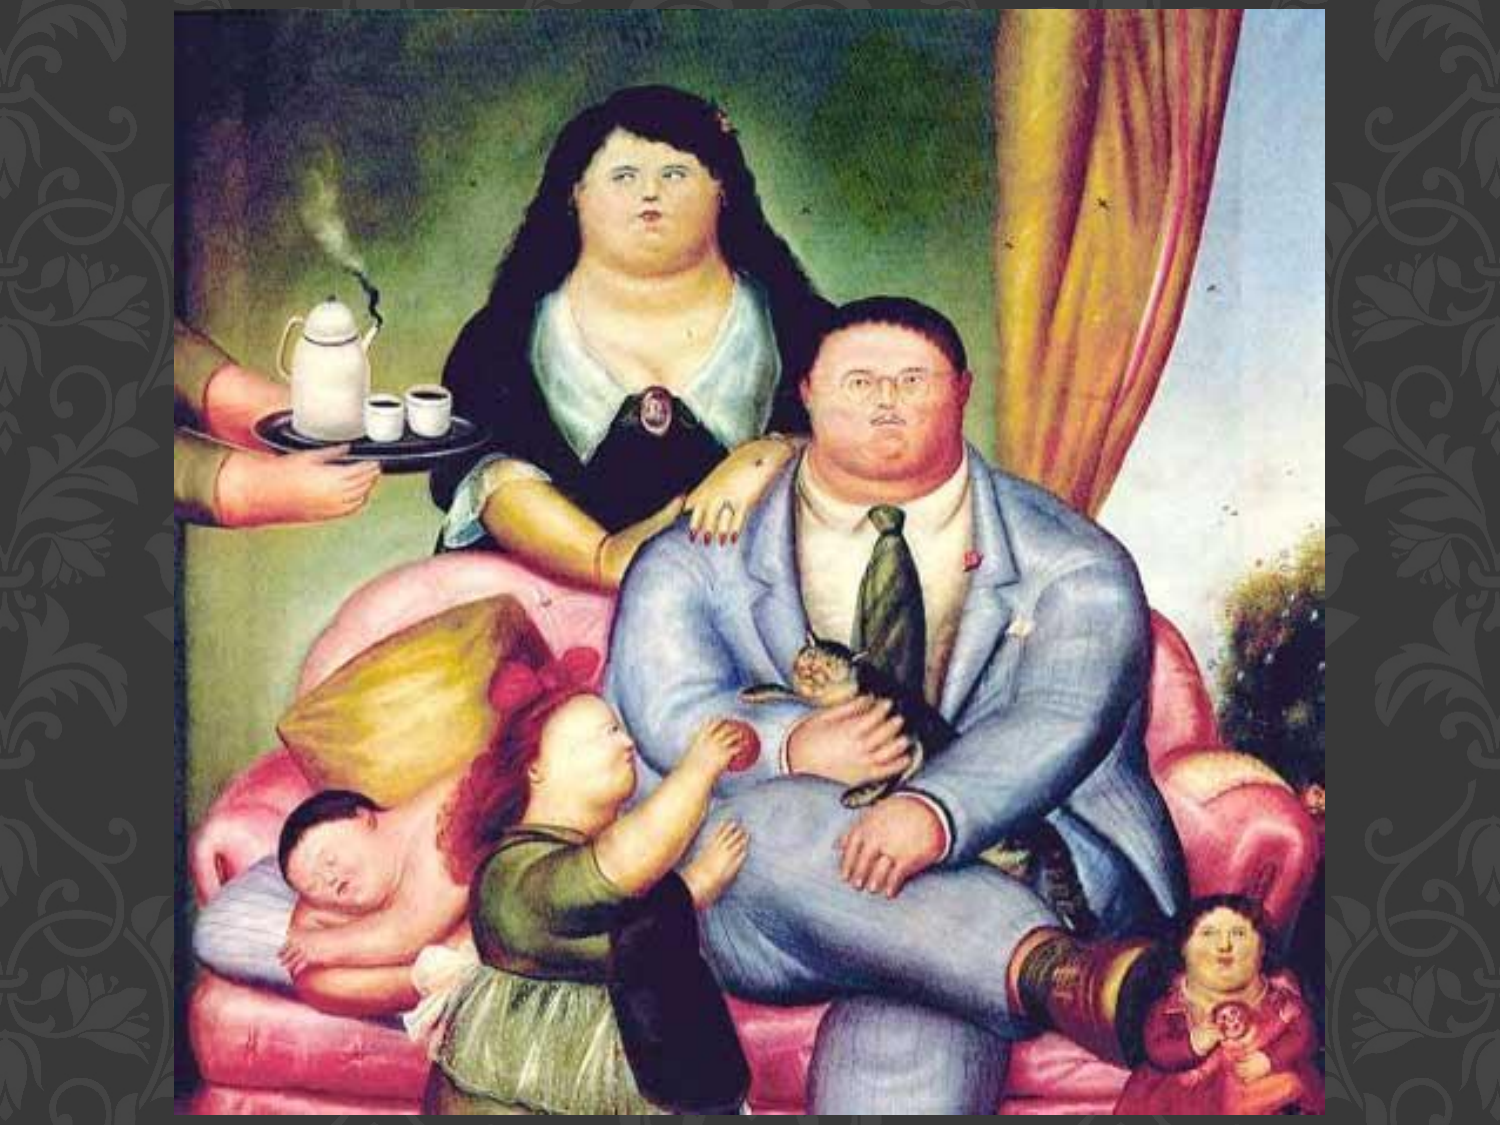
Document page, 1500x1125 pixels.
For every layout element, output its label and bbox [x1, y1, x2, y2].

picture [174, 9, 1326, 1116]
